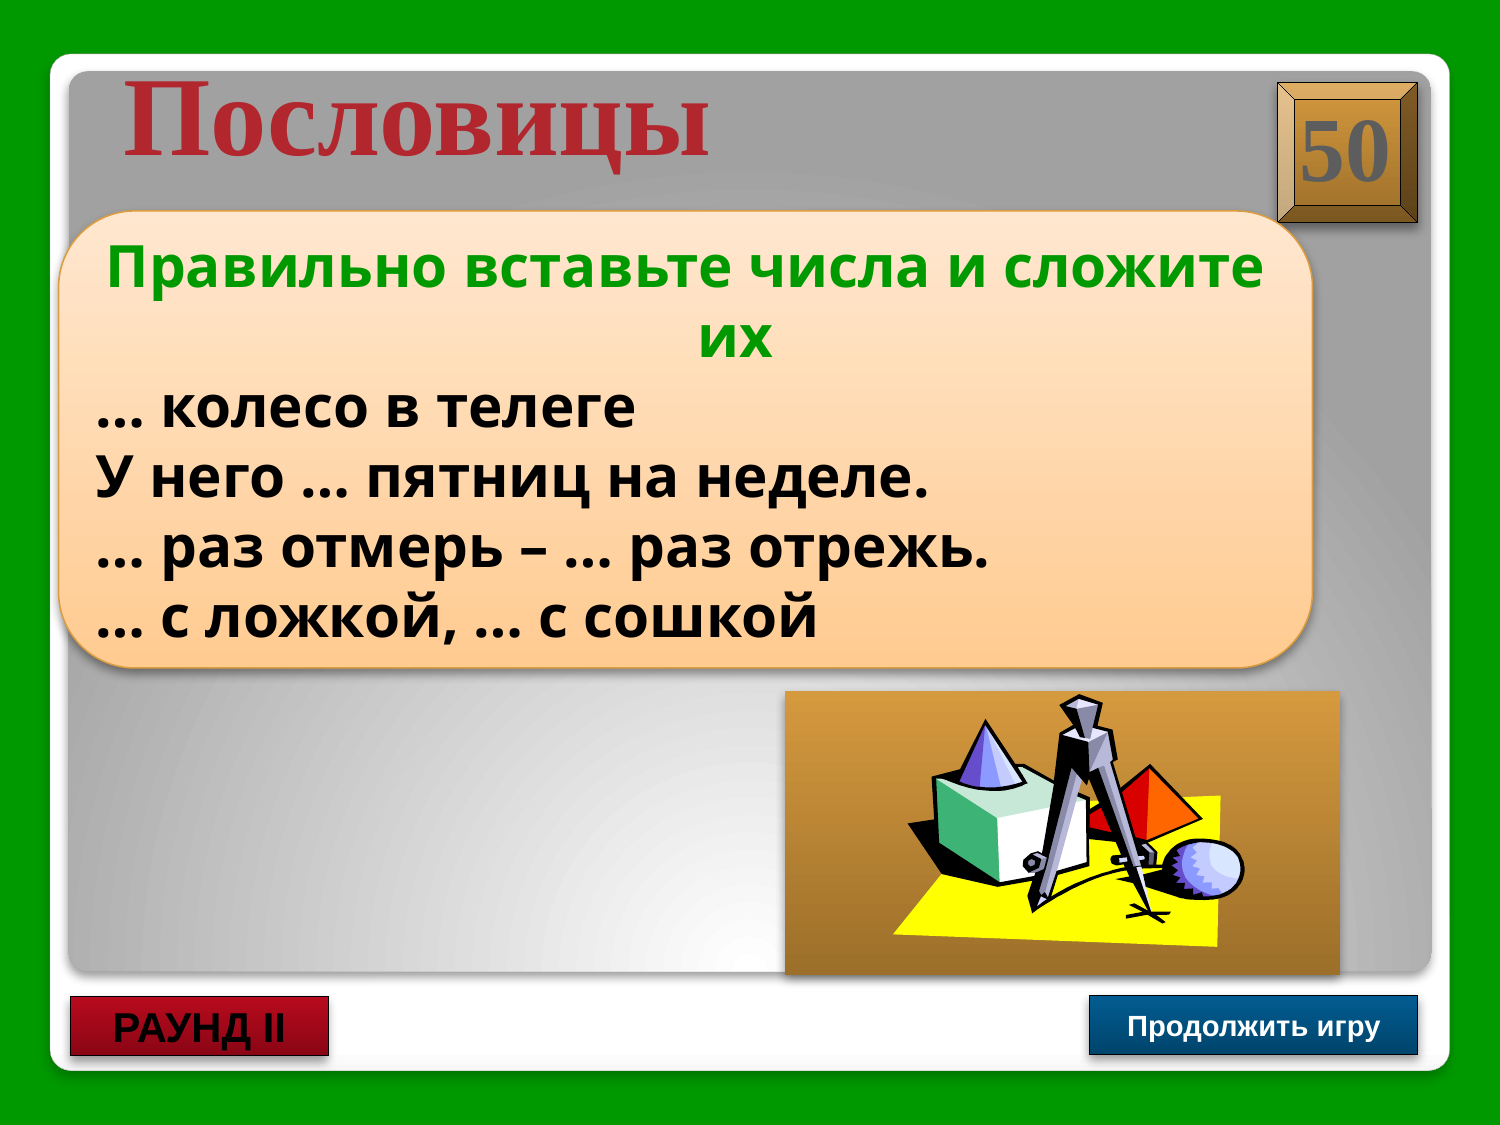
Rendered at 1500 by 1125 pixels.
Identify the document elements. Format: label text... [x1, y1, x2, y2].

text_box РАУНД II [70, 996, 329, 1056]
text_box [1277, 81, 1419, 223]
text_box Правильно вставьте числа и сложите их … колесо в телеге У него … пятниц на неделе. … раз отмерь – … раз отрежь. … с ложкой, … с сошкой [57, 210, 1314, 669]
text_box Продолжить игру [1089, 995, 1418, 1055]
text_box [784, 691, 1341, 975]
text_box Пословицы [108, 35, 727, 185]
